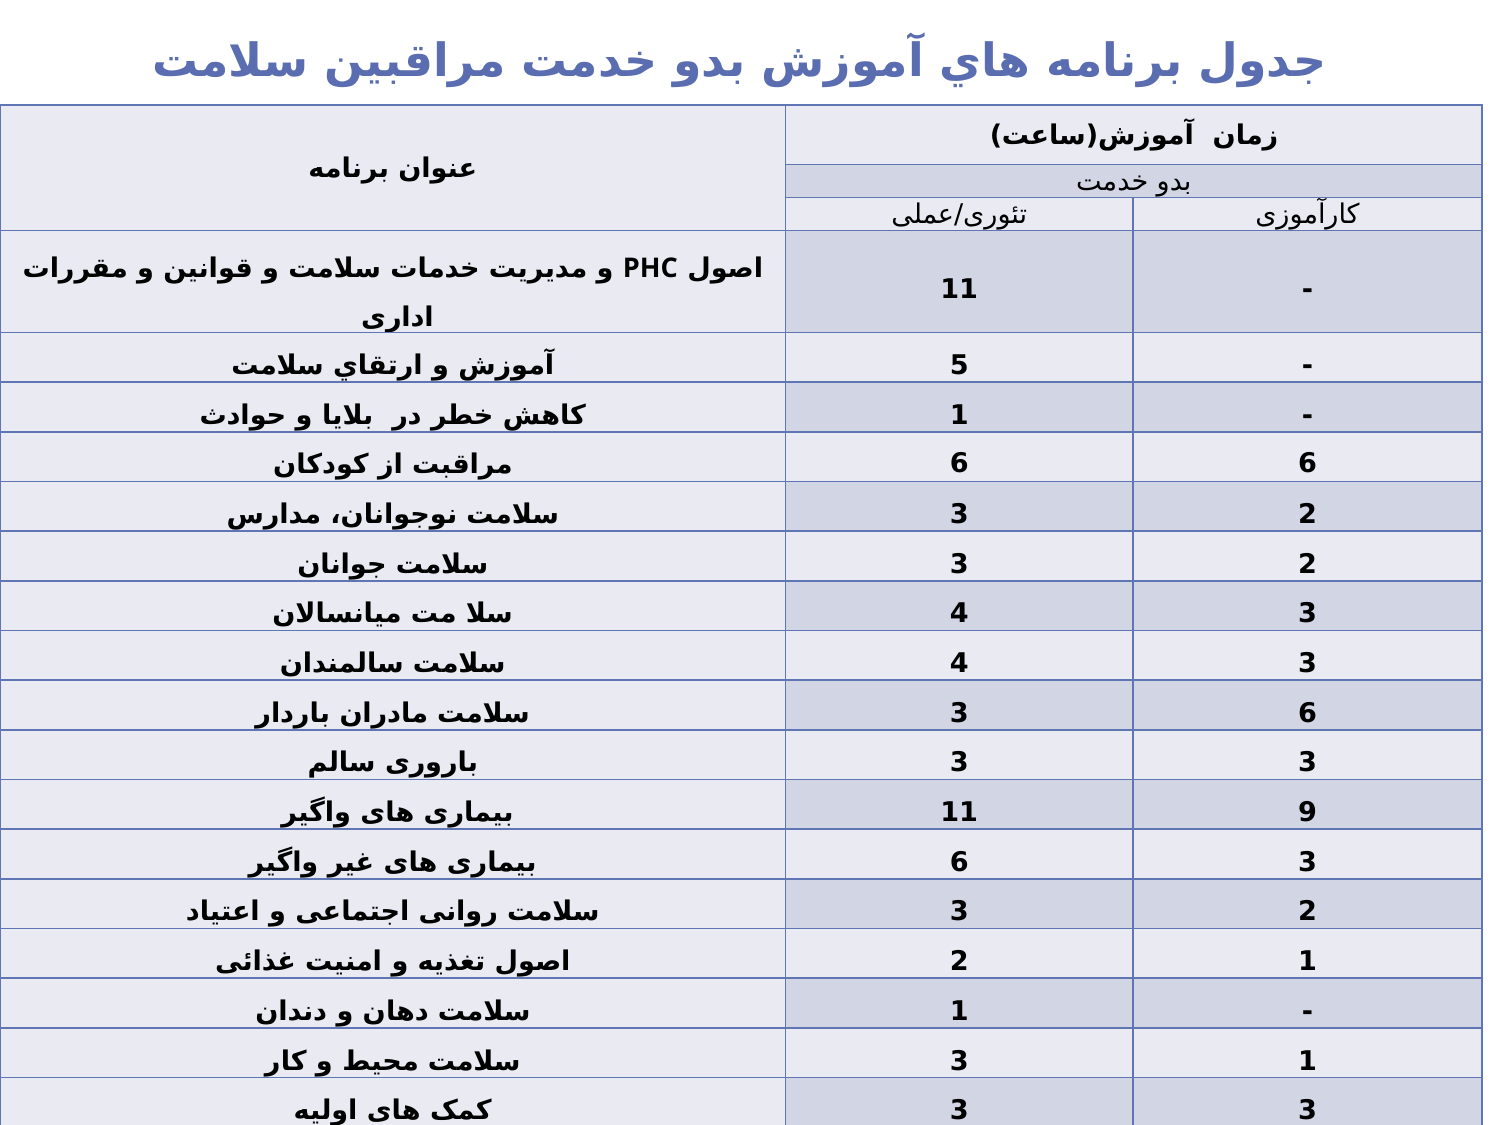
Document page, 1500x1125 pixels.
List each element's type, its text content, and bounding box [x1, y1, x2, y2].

table_cell کمک های اولیه [1, 1078, 785, 1125]
table_cell سلامت مادران باردار [1, 681, 785, 729]
table_cell 3 [1134, 582, 1481, 630]
table_cell 6 [1134, 433, 1481, 481]
table_cell 5 [786, 333, 1132, 381]
table_cell 3 [786, 1029, 1132, 1077]
table_cell 1 [1134, 1029, 1481, 1077]
table_cell بیماری های واگیر [1, 780, 785, 828]
table_cell 3 [786, 681, 1132, 729]
table_cell بیماری های غیر واگیر [1, 830, 785, 878]
table_cell 4 [786, 631, 1132, 679]
table_cell 3 [786, 880, 1132, 928]
table_cell 6 [786, 433, 1132, 481]
table_cell 3 [1134, 631, 1481, 679]
table_cell 3 [1134, 731, 1481, 779]
table_header عنوان برنامه [1, 106, 785, 230]
title جدول برنامه هاي آموزش بدو خدمت مراقبین سلامت [64, 19, 1415, 102]
table_cell - [1134, 979, 1481, 1027]
table_cell 1 [786, 979, 1132, 1027]
table_cell اصول PHC و مدیریت خدمات سلامت و قوانین و مقررات اداری [1, 231, 785, 332]
table_cell 6 [1134, 681, 1481, 729]
table_cell 2 [1134, 880, 1481, 928]
table_cell 2 [1134, 532, 1481, 580]
table_cell 3 [1134, 1078, 1481, 1125]
table_cell 3 [1134, 830, 1481, 878]
table_cell - [1134, 231, 1481, 332]
table_cell - [1134, 333, 1481, 381]
table_cell 4 [786, 582, 1132, 630]
table_cell سلا مت ميانسالان [1, 582, 785, 630]
table_cell 6 [786, 830, 1132, 878]
table_cell 9 [1134, 780, 1481, 828]
table_cell - [1134, 383, 1481, 431]
table_cell 2 [1134, 482, 1481, 530]
table_cell سلامت روانی اجتماعی و اعتیاد [1, 880, 785, 928]
table_cell 3 [786, 482, 1132, 530]
table_cell 11 [786, 231, 1132, 332]
table_cell کاهش خطر در بلایا و حوادث [1, 383, 785, 431]
table_cell 2 [786, 929, 1132, 977]
table_cell باروری سالم [1, 731, 785, 779]
table_cell کارآموزی [1134, 198, 1481, 230]
table_cell مراقبت از كودكان [1, 433, 785, 481]
table_cell تئوری/عملی [786, 198, 1132, 230]
table_cell 1 [1134, 929, 1481, 977]
table_cell 3 [786, 1078, 1132, 1125]
table_cell سلامت نوجوانان، مدارس [1, 482, 785, 530]
table_cell 3 [786, 532, 1132, 580]
table_cell 1 [786, 383, 1132, 431]
table_cell سلامت سالمندان [1, 631, 785, 679]
table_cell بدو خدمت [786, 165, 1481, 197]
table_cell سلامت دهان و دندان [1, 979, 785, 1027]
table_cell سلامت محیط و کار [1, 1029, 785, 1077]
table_cell اصول تغذیه و امنیت غذائی [1, 929, 785, 977]
table_cell آموزش و ارتقاي سلامت [1, 333, 785, 381]
table_header زمان آموزش(ساعت) [786, 106, 1481, 164]
table_cell 3 [786, 731, 1132, 779]
table_cell 11 [786, 780, 1132, 828]
table_cell سلامت جوانان [1, 532, 785, 580]
